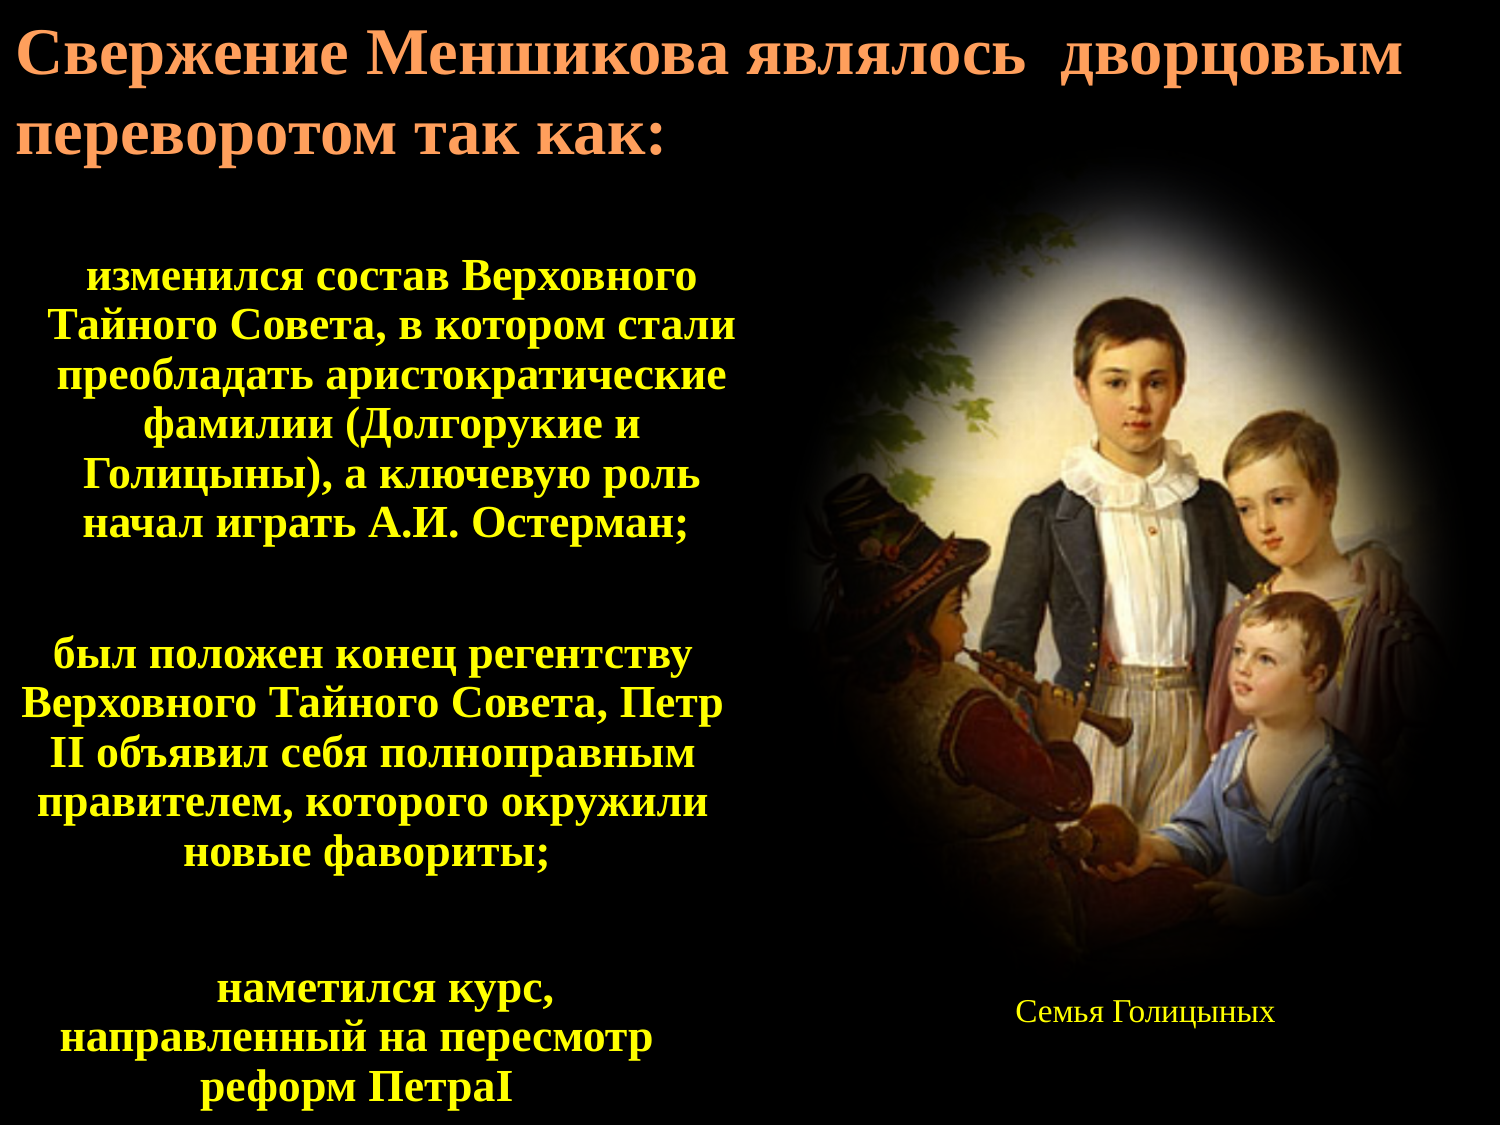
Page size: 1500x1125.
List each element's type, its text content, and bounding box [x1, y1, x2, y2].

text_box изменился состав Верховного Тайного Совета, в котором стали преобладать аристократические фамилии (Долгорукие и Голицыны), а ключевую роль начал играть А.И. Остерман; [5, 243, 758, 555]
list Свержение Меншикова являлось дворцовым переворотом так как: [0, 0, 1471, 1125]
picture [763, 110, 1489, 1039]
text_box был положен конец регентству Верховного Тайного Совета, Петр II объявил себя полноправным правителем, которого окружили новые фавориты; [0, 621, 748, 884]
text_box наметился курс, направленный на пересмотр реформ ПетраI [0, 955, 714, 1119]
